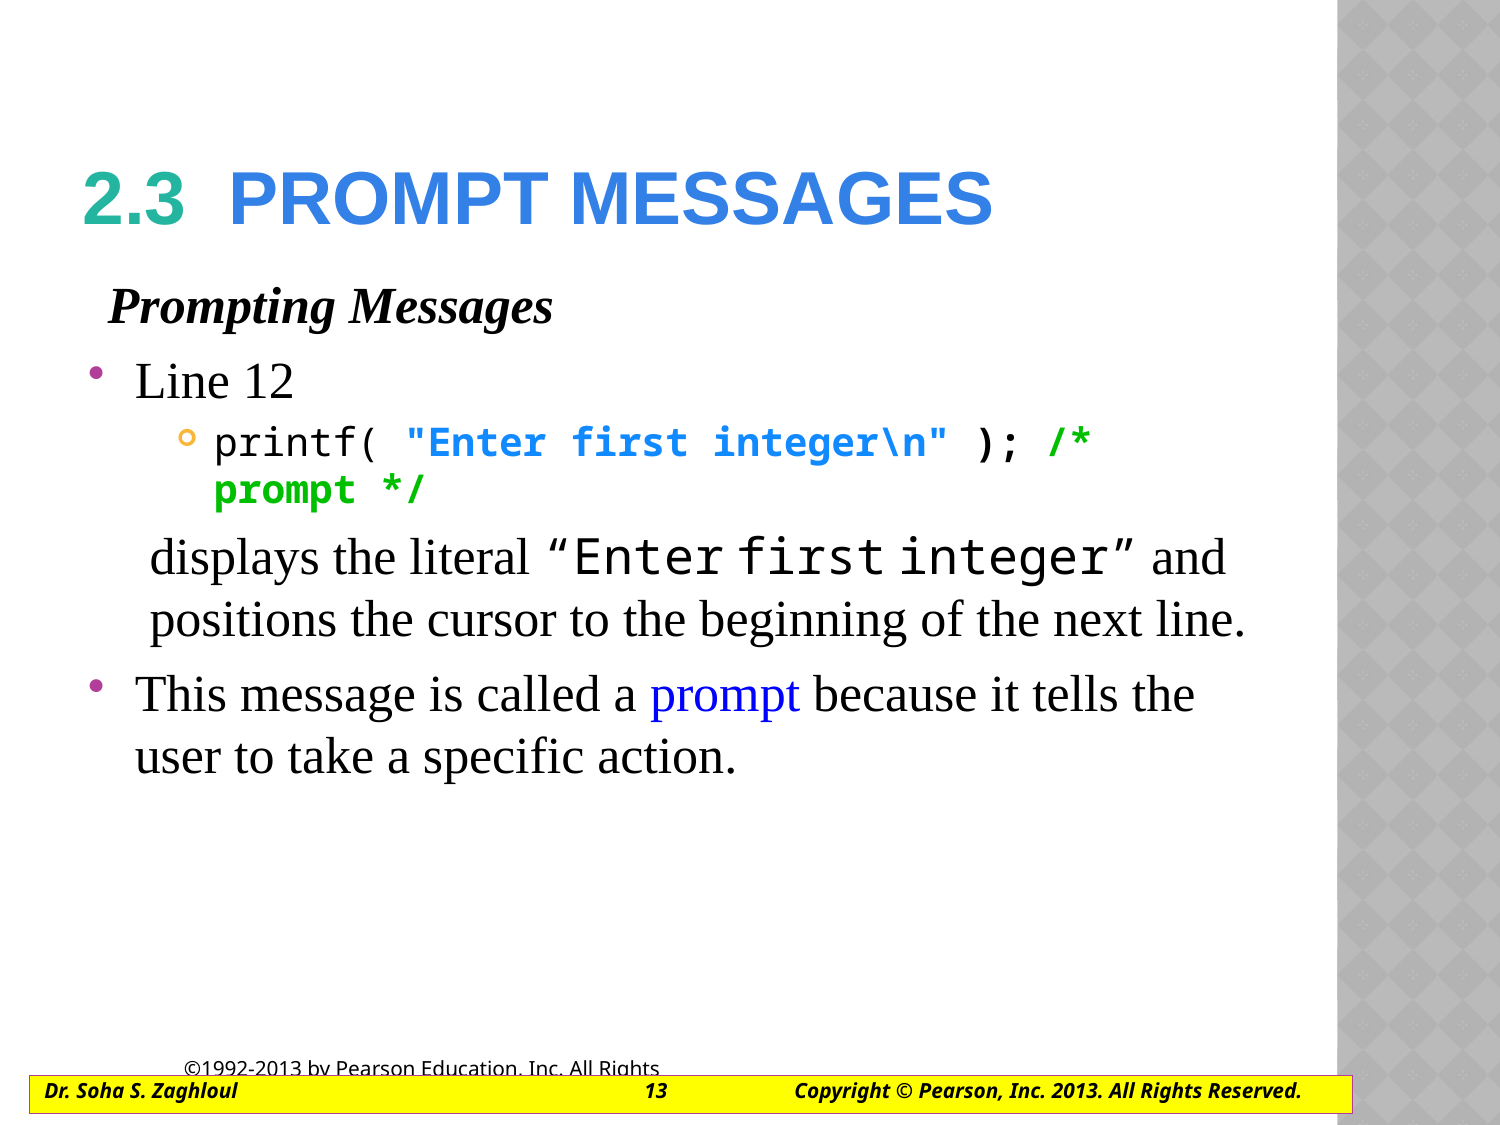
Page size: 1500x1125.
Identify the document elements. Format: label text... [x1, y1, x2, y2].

list Prompting Messages Line 12 printf( "Enter first integer\n" ); /* prompt */ displays the literal “Enter first integer” and positions the cursor to the beginning of the next line. This message is called a prompt because it tells the user to take a specific action. [75, 264, 1263, 1059]
title 2.3 pROMPT MESSAGES [75, 52, 1263, 240]
text_box Dr. Soha S. Zaghloul 13 Copyright © Pearson, Inc. 2013. All Rights Reserved. [29, 1075, 1353, 1114]
